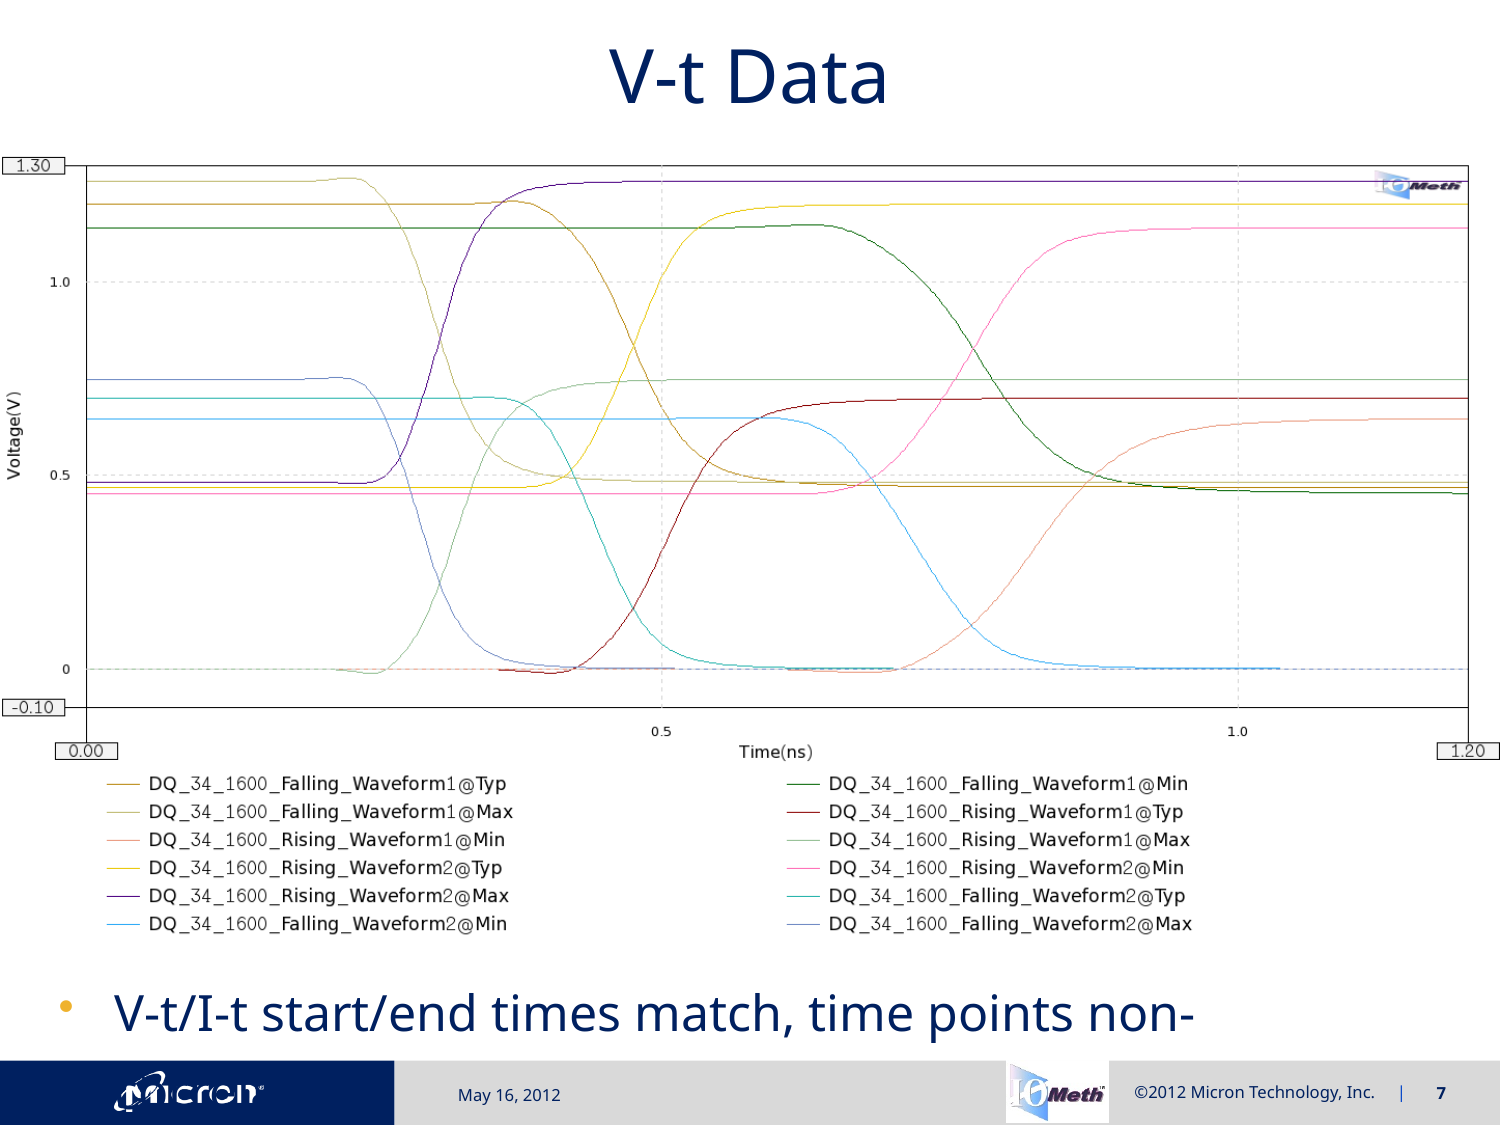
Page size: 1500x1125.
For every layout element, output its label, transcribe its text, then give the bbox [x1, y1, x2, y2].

picture [114, 1071, 264, 1112]
title V-t Data [0, 0, 1500, 147]
picture [1006, 1060, 1109, 1123]
picture [0, 156, 1500, 952]
list V-t/I-t start/end times match, time points non-correlated [43, 960, 1428, 1051]
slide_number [442, 1065, 750, 1125]
